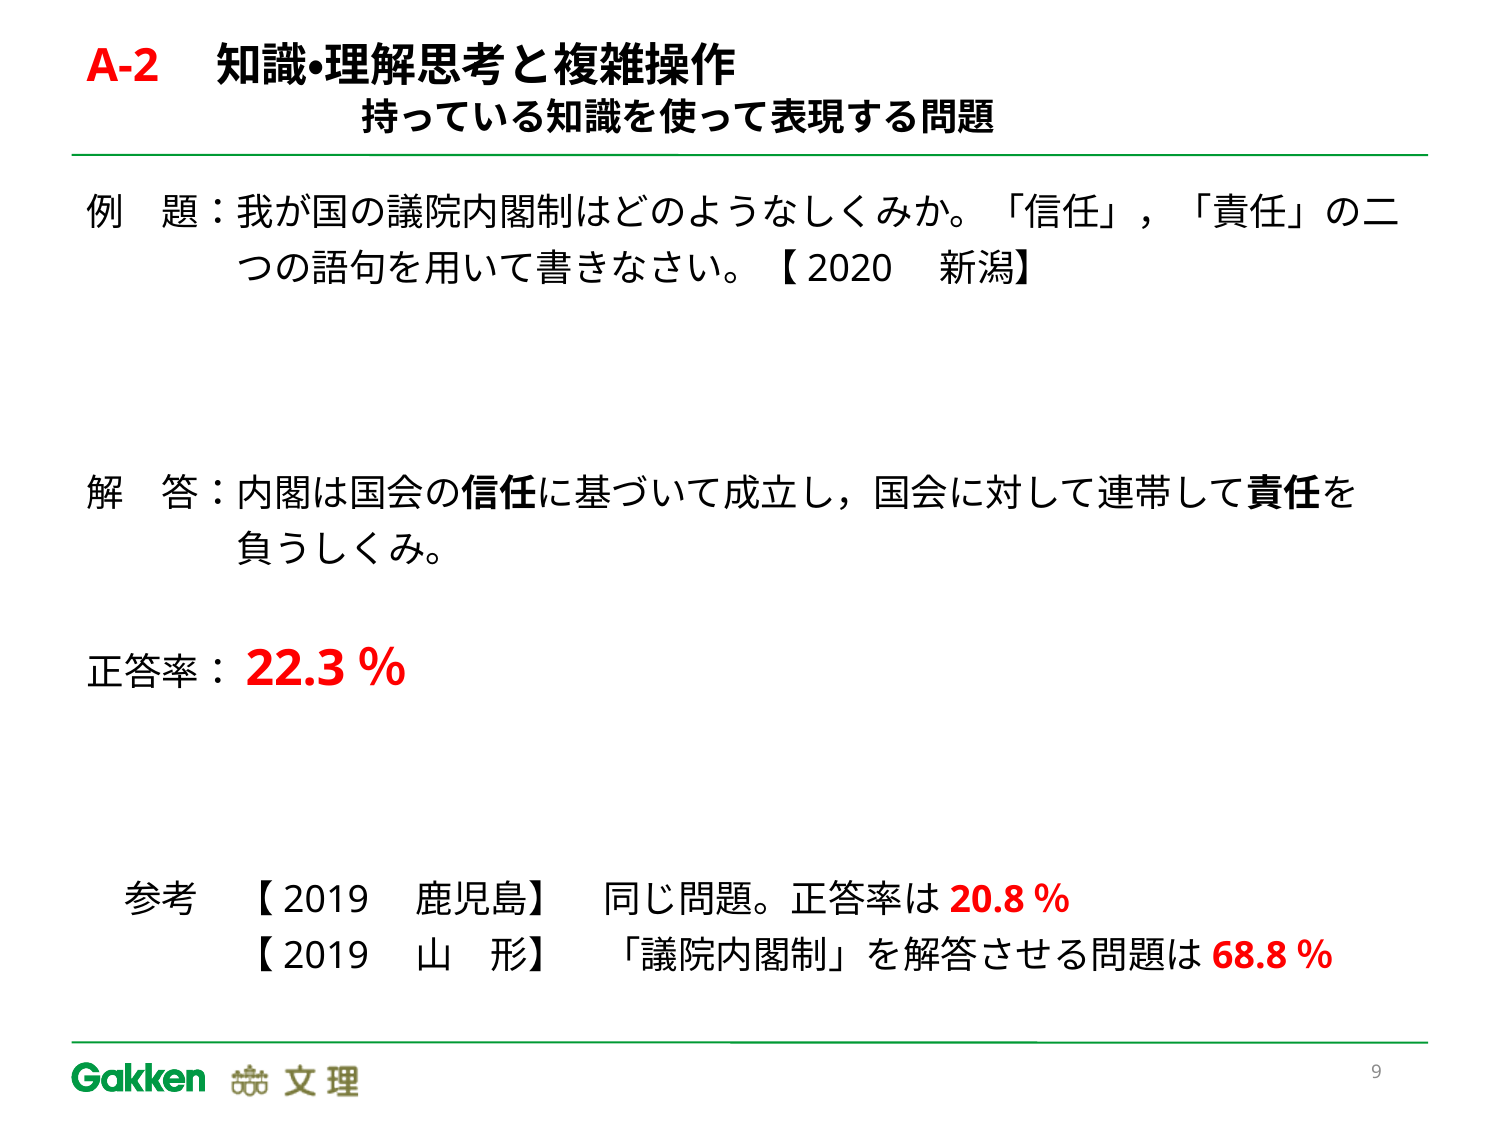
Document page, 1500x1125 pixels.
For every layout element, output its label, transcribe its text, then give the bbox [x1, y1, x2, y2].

list 例 題：我が国の議院内閣制はどのようなしくみか。「信任」，「責任」の二 つの語句を用いて書きなさい。【2020 新潟】 解 答：内閣は国会の信任に基づいて成立し，国会に対して連帯して責任を 負うしくみ。 正答率：22.3％ 参考 【2019 鹿児島】 同じ問題。正答率は20.8％ 【2019 山 形】 「議院内閣制」を解答させる問題は68.8％ [71, 185, 1430, 998]
picture [225, 1064, 379, 1099]
slide_number 9 [1059, 1042, 1397, 1103]
picture [71, 1062, 205, 1092]
title A-2 知識・理解思考と複雑操作 持っている知識を使って表現する問題 [71, 38, 1289, 144]
